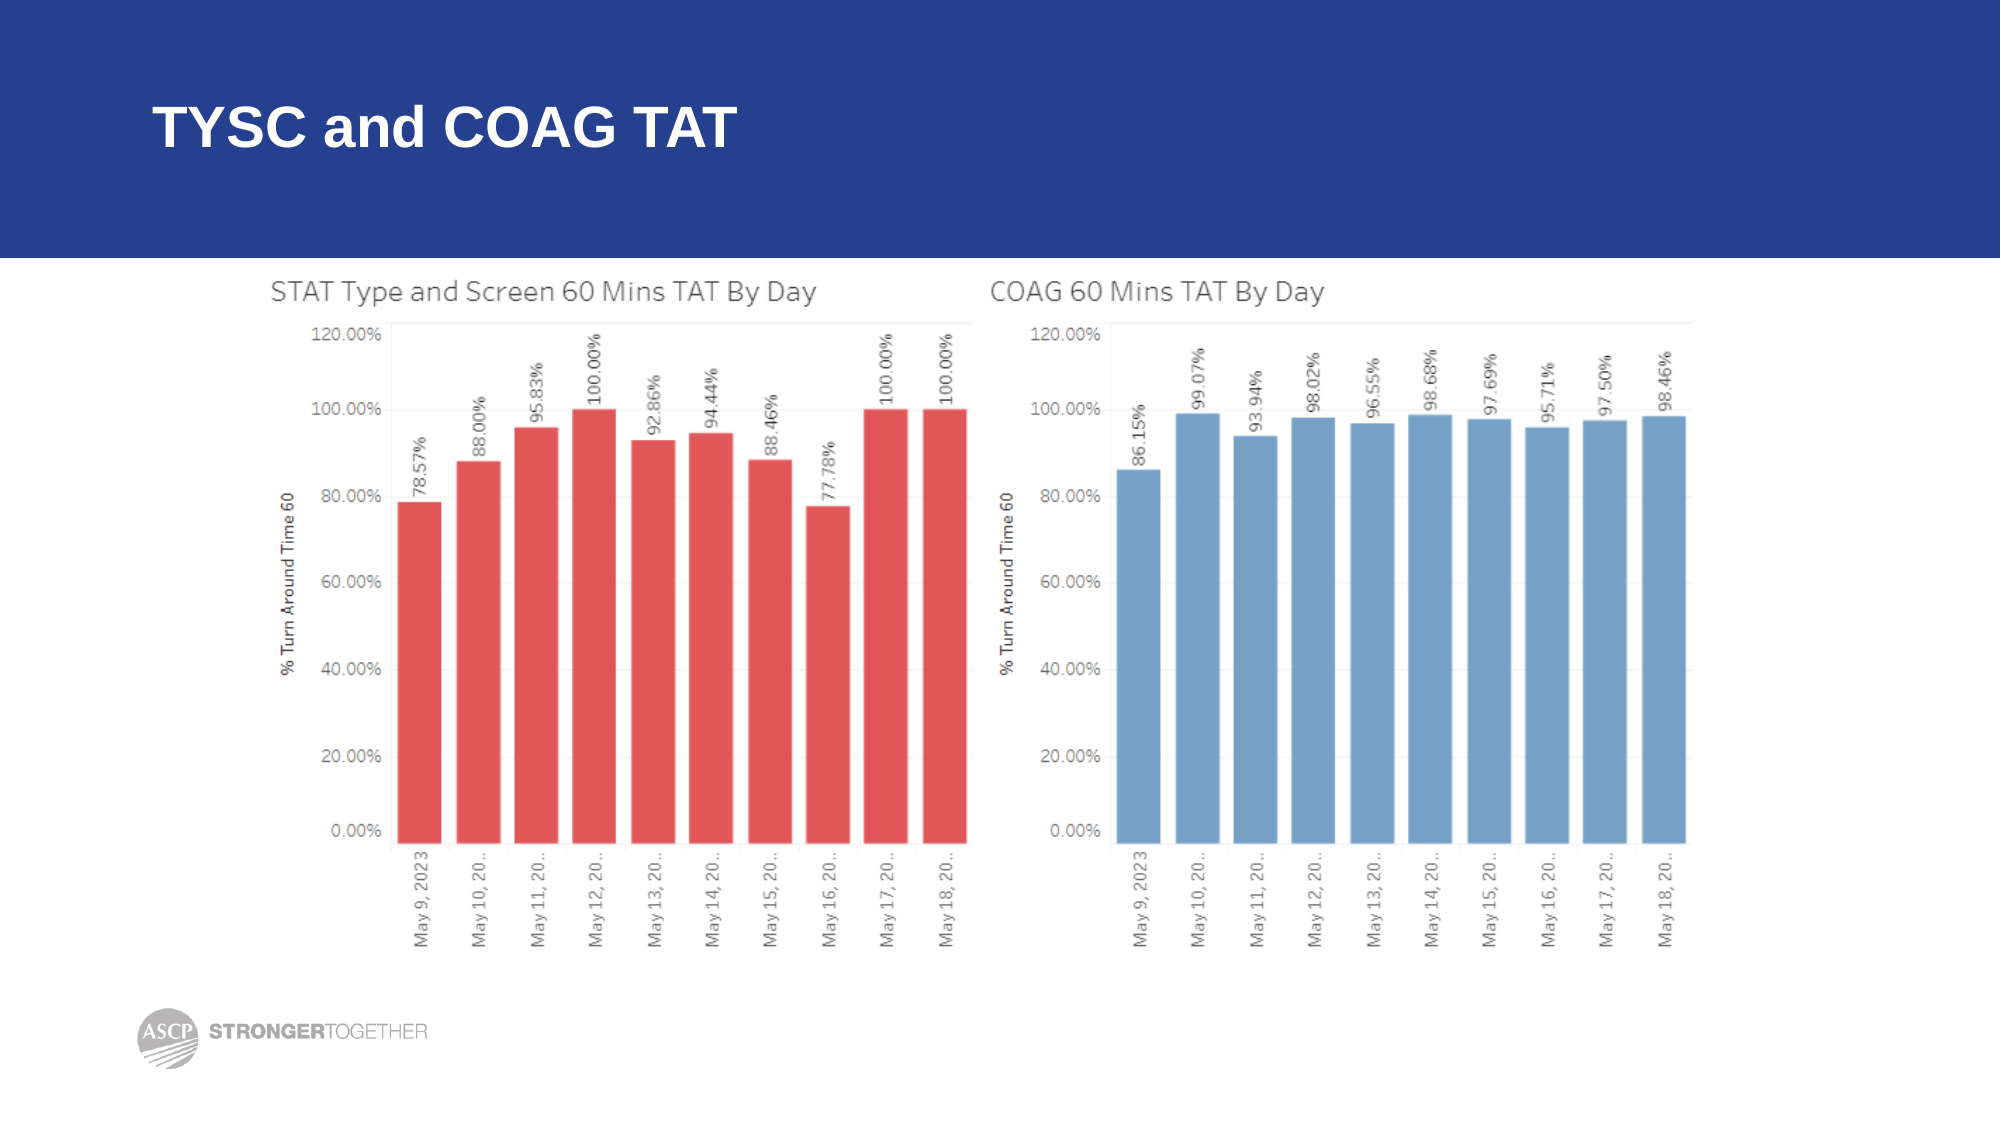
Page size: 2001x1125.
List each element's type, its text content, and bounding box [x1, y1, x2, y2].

picture [137, 1008, 427, 1069]
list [267, 266, 1733, 963]
title TYSC and COAG TAT [137, 20, 1863, 238]
